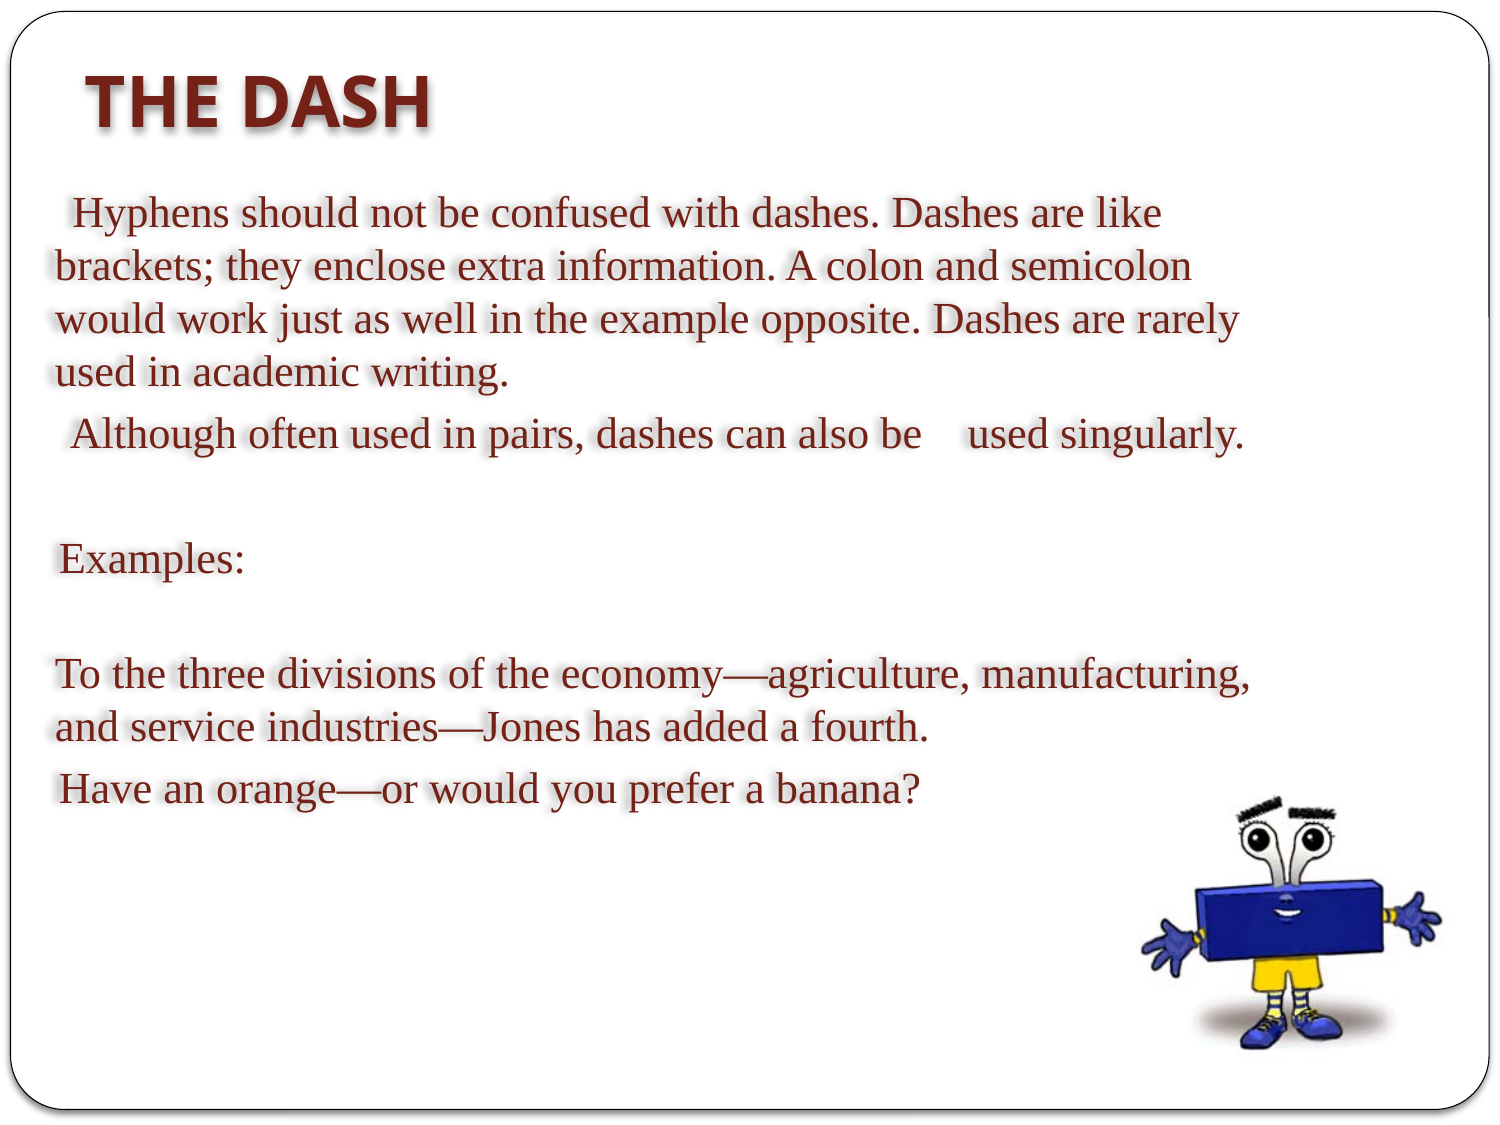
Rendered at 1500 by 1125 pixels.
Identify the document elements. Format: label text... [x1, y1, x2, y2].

picture [1136, 784, 1454, 1071]
title The Dash [70, 46, 1346, 235]
list Hyphens should not be confused with dashes. Dashes are like brackets; they enclose extra information. A colon and semicolon would work just as well in the example opposite. Dashes are rarely used in academic writing. Although often used in pairs, dashes can also be used singularly. Examples: To the three divisions of the economy—agriculture, manufacturing, and service industries—Jones has added a fourth. Have an orange—or would you prefer a banana? [0, 175, 1275, 926]
